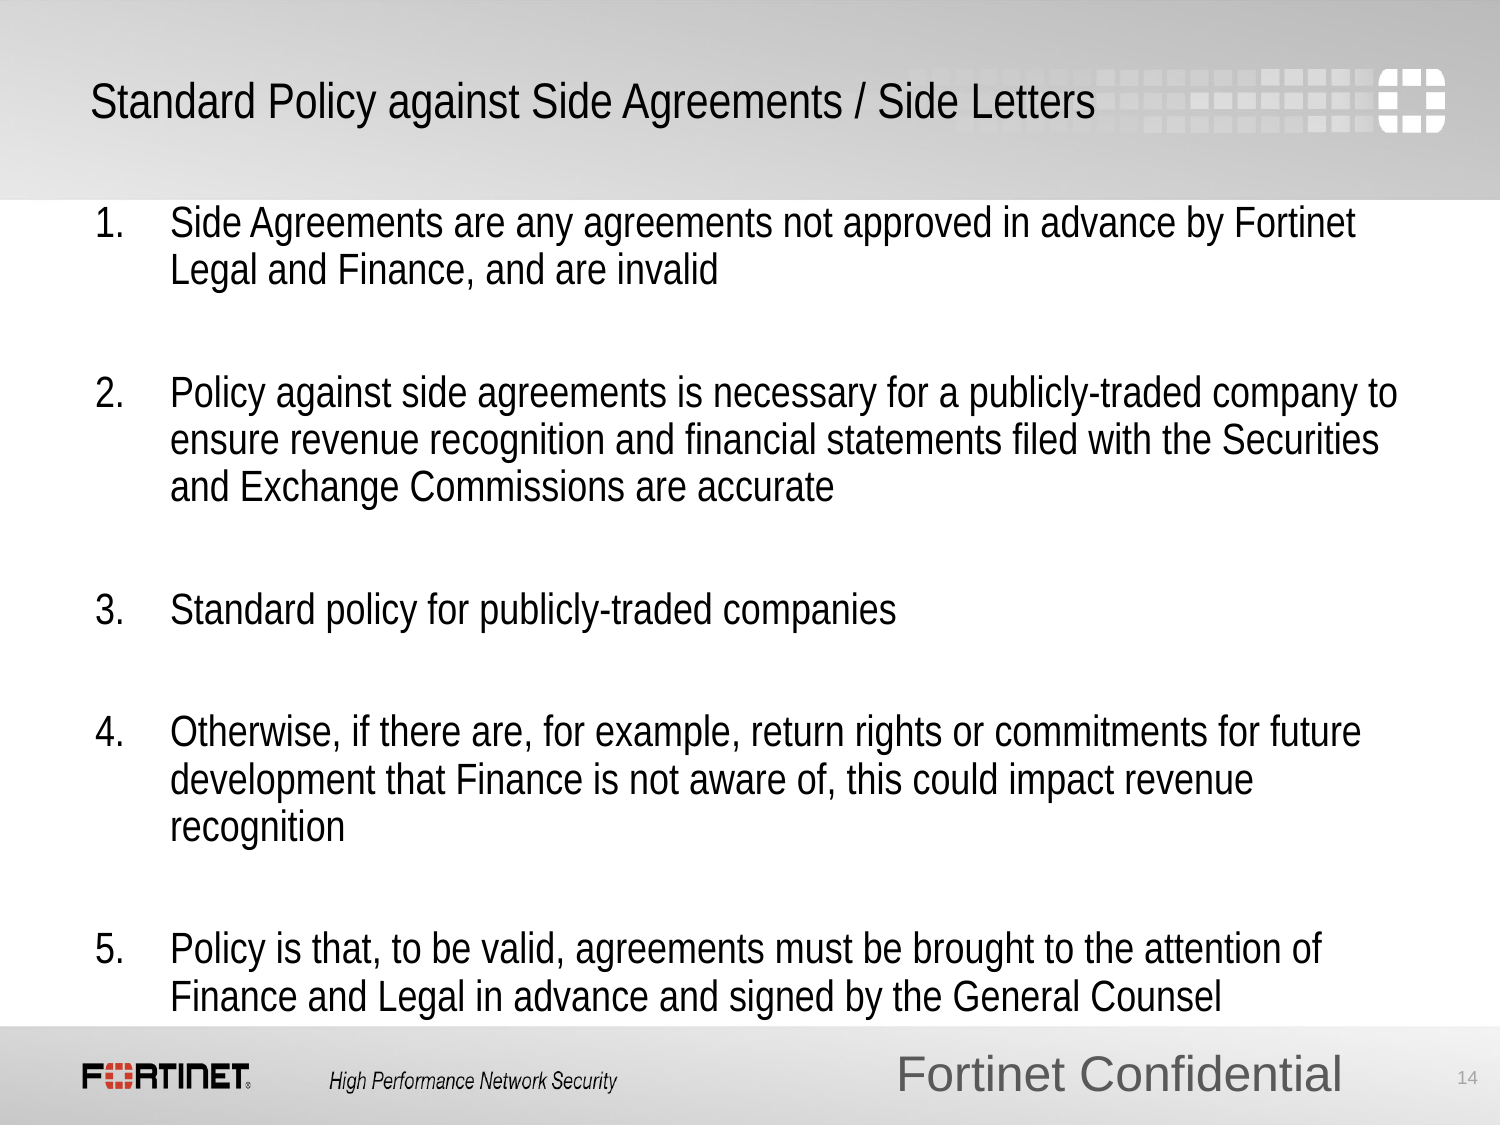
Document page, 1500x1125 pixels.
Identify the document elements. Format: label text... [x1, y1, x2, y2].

slide_number Fortinet Confidential [881, 1033, 1440, 1080]
title Standard Policy against Side Agreements / Side Letters [75, 4, 1370, 200]
picture [0, 0, 1500, 1125]
list Side Agreements are any agreements not approved in advance by Fortinet Legal and Finance, and are invalid Policy against side agreements is necessary for a publicly-traded company to ensure revenue recognition and financial statements filed with the Securities and Exchange Commissions are accurate Standard policy for publicly-traded companies Otherwise, if there are, for example, return rights or commitments for future development that Finance is not aware of, this could impact revenue recognition Policy is that, to be valid, agreements must be brought to the attention of Finance and Legal in advance and signed by the General Counsel [80, 192, 1430, 960]
